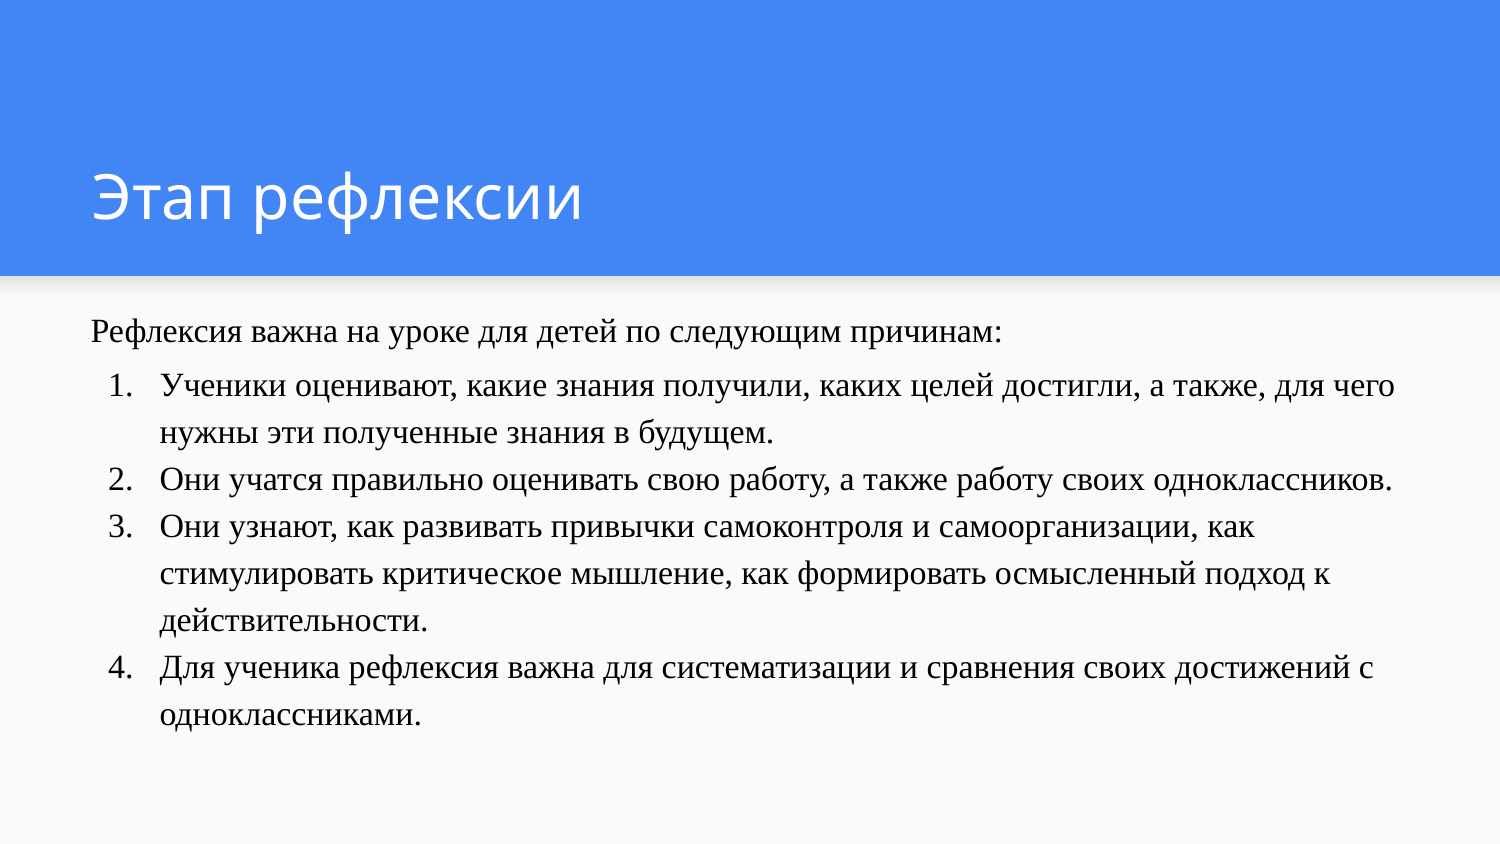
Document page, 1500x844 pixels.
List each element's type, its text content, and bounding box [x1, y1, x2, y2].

list Рефлексия важна на уроке для детей по следующим причинам: Ученики оценивают, какие знания получили, каких целей достигли, а также, для чего нужны эти полученные знания в будущем. Они учатся правильно оценивать свою работу, а также работу своих одноклассников. Они узнают, как развивать привычки самоконтроля и самоорганизации, как стимулировать критическое мышление, как формировать осмысленный подход к действительности. Для ученика рефлексия важна для систематизации и сравнения своих достижений с одноклассниками. [75, 285, 1425, 813]
title Этап рефлексии [77, 121, 1427, 248]
